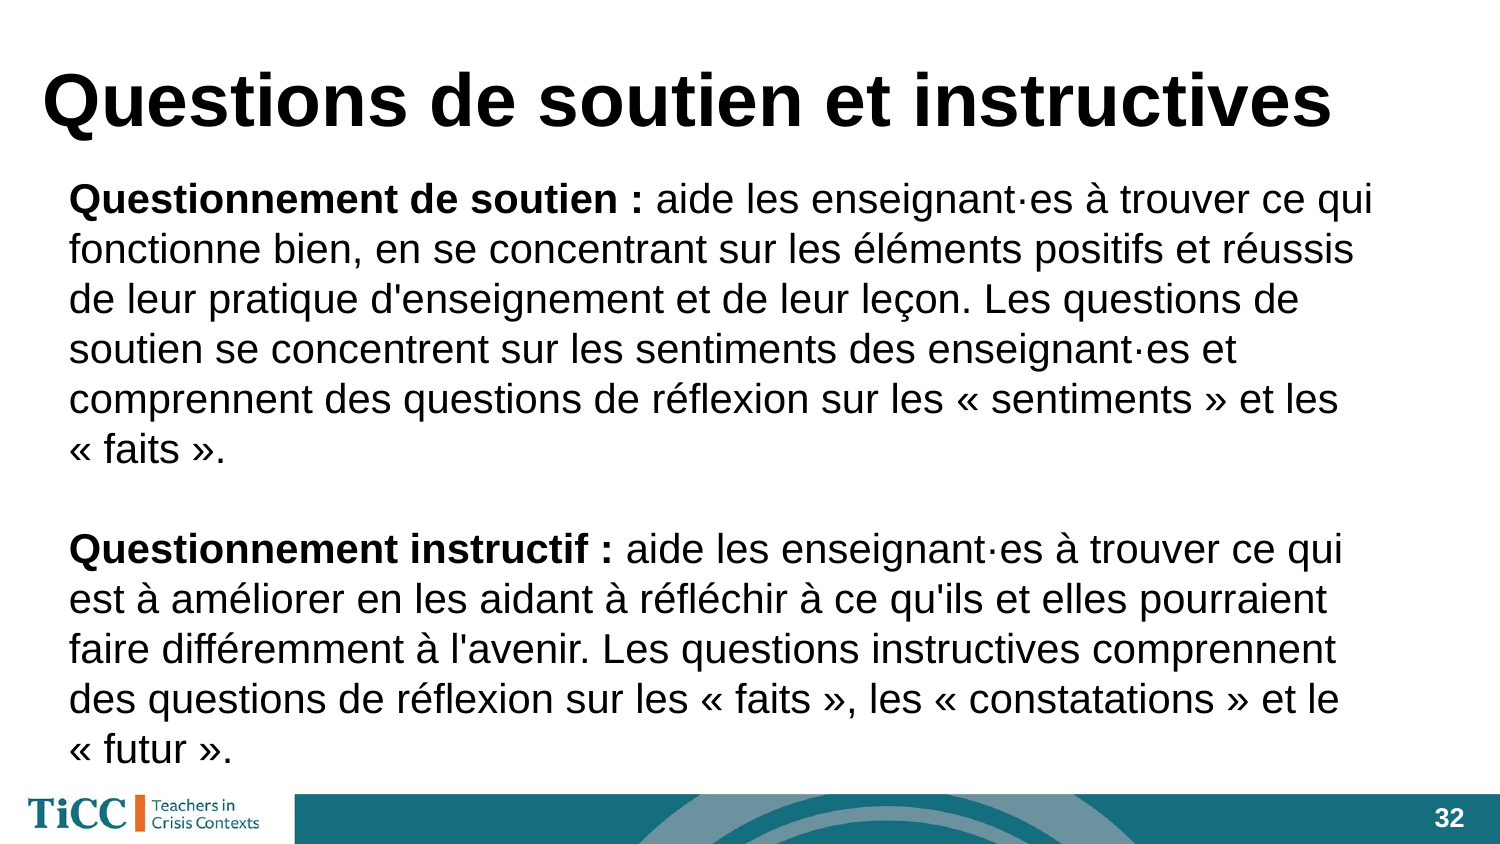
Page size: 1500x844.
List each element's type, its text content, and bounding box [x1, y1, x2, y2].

slide_number ‹#› [1389, 784, 1480, 844]
title Questions de soutien et instructives [27, 20, 1378, 157]
picture [0, 0, 1500, 844]
list Questionnement de soutien : aide les enseignant·es à trouver ce qui fonctionne bien, en se concentrant sur les éléments positifs et réussis de leur pratique d'enseignement et de leur leçon. Les questions de soutien se concentrent sur les sentiments des enseignant·es et comprennent des questions de réflexion sur les « sentiments » et les « faits ». Questionnement instructif : aide les enseignant·es à trouver ce qui est à améliorer en les aidant à réfléchir à ce qu'ils et elles pourraient faire différemment à l'avenir. Les questions instructives comprennent des questions de réflexion sur les « faits », les « constatations » et le « futur ». [54, 156, 1404, 792]
